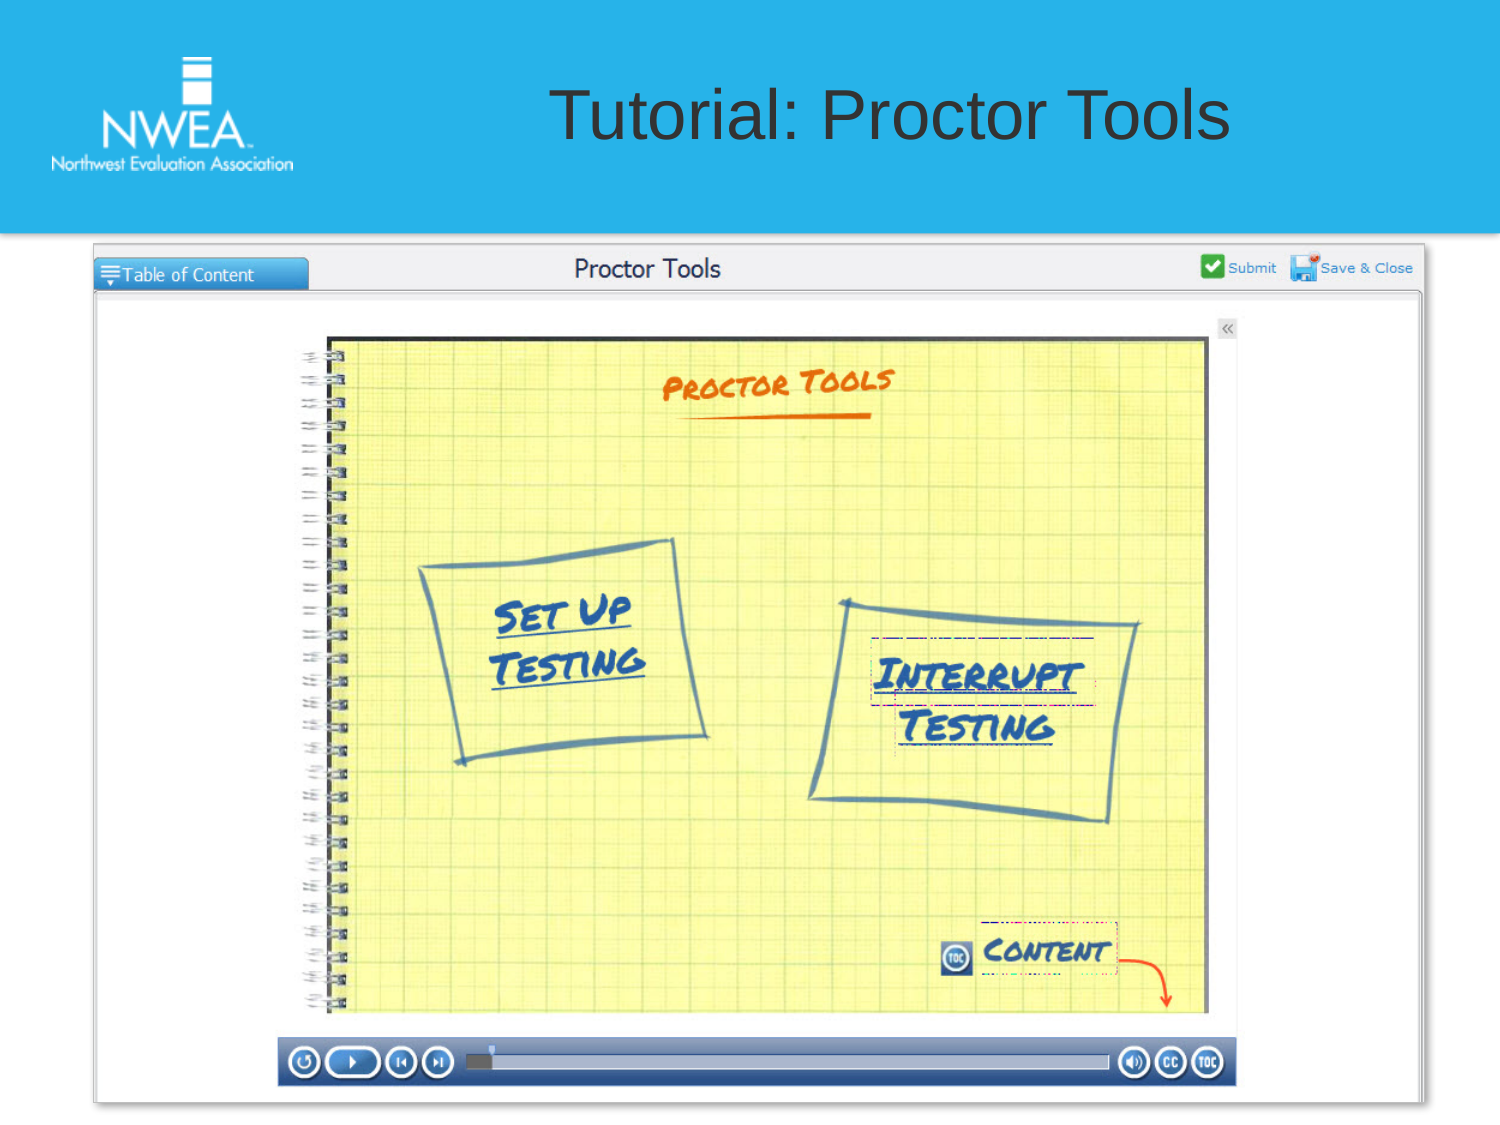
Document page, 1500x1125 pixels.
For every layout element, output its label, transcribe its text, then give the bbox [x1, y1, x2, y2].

title Tutorial: Proctor Tools [320, 31, 1461, 207]
picture [52, 57, 293, 171]
picture [93, 243, 1425, 1103]
